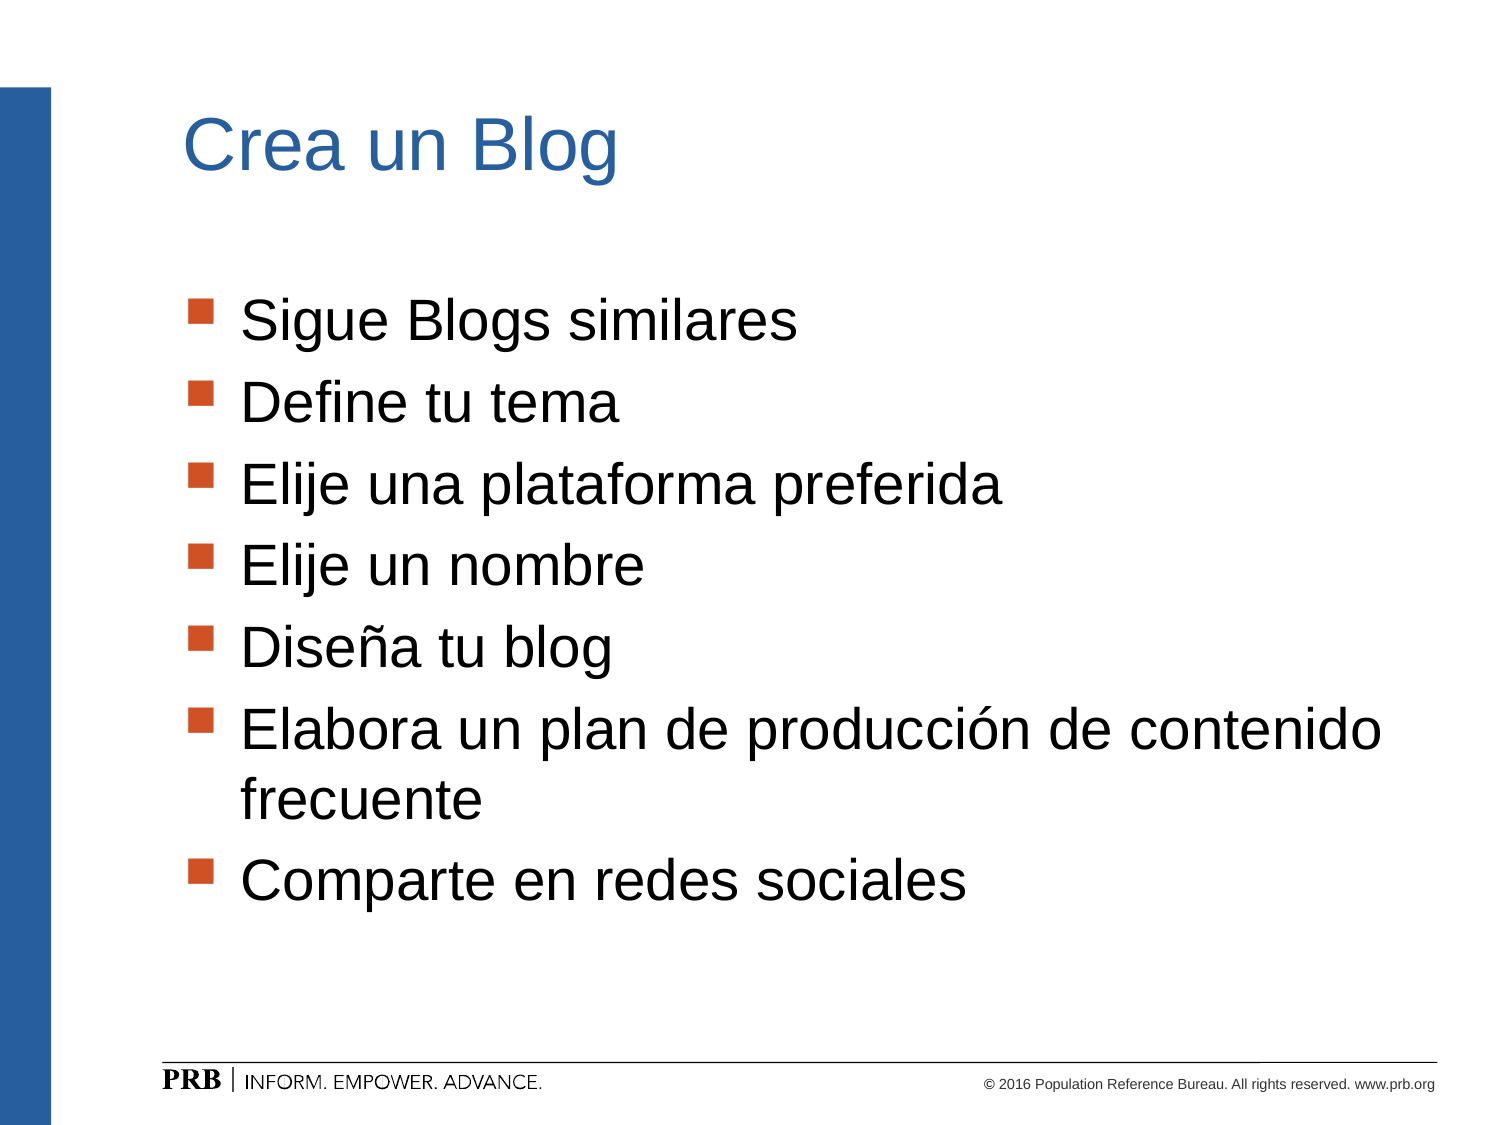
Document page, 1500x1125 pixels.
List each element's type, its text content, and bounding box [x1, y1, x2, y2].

title Crea un Blog [167, 87, 1438, 251]
list Sigue Blogs similares Define tu tema Elije una plataforma preferida Elije un nombre Diseña tu blog Elabora un plan de producción de contenido frecuente Comparte en redes sociales [169, 274, 1438, 1038]
